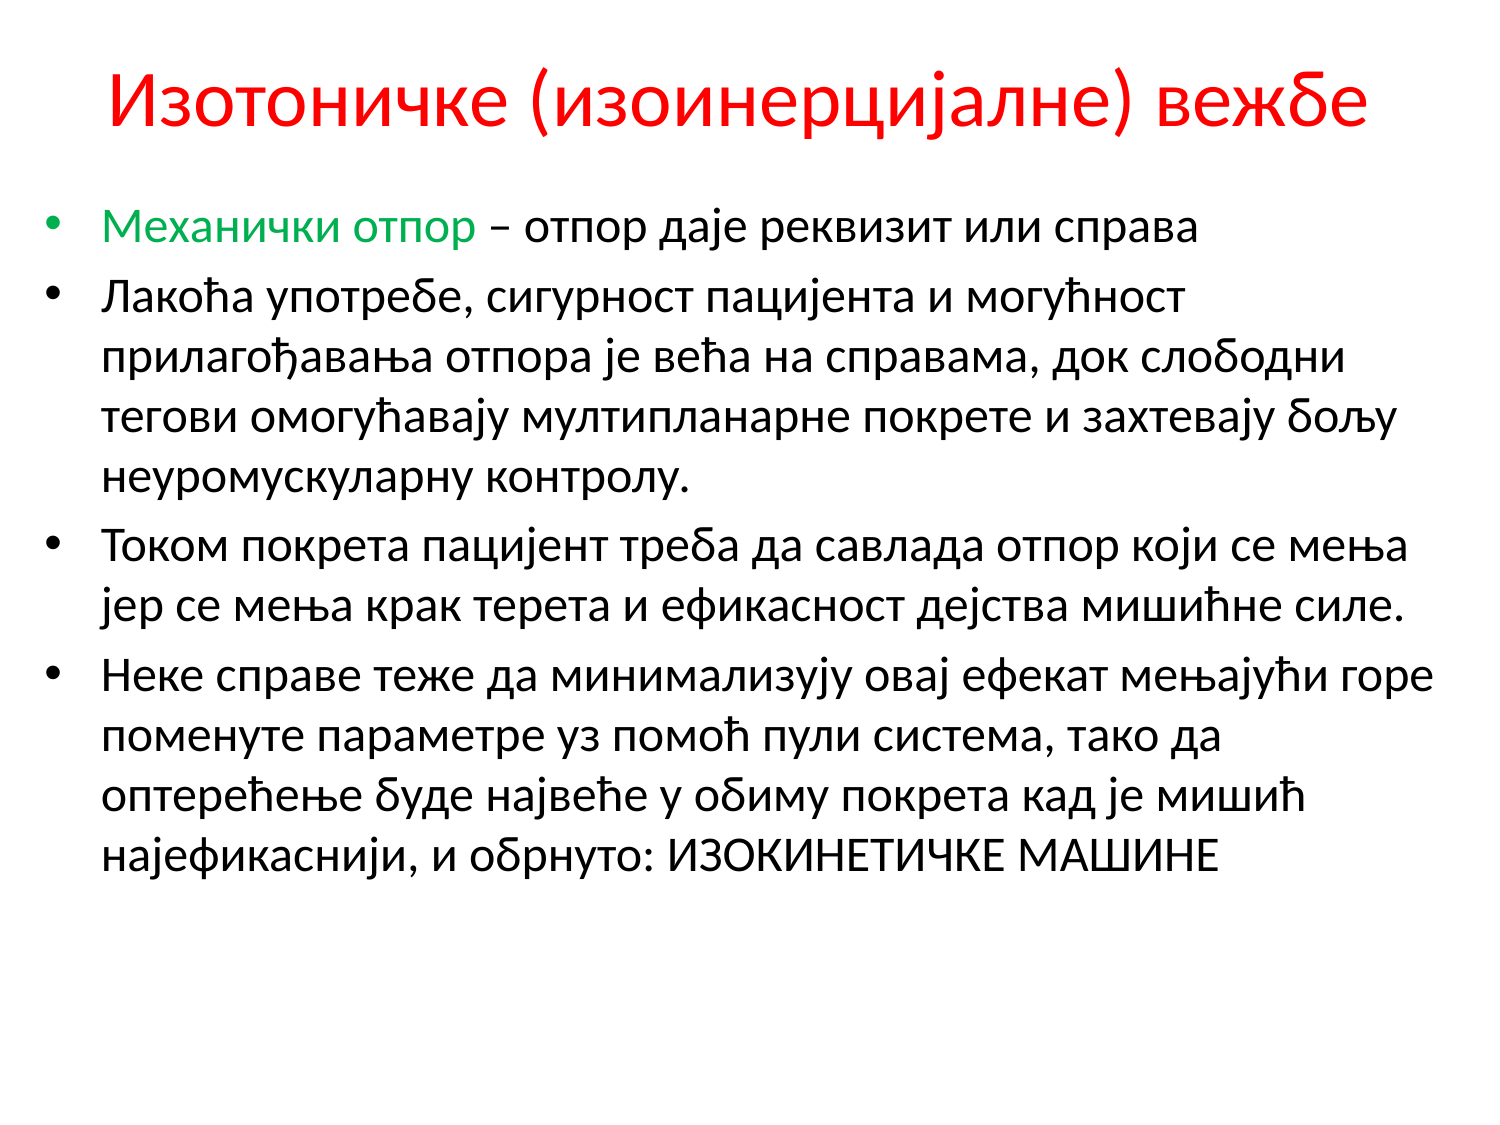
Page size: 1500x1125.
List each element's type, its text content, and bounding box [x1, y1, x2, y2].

title Изотоничке (изоинерцијалне) вежбе [64, 0, 1415, 184]
list Механички отпор – отпор даје реквизит или справа Лакоћа употребе, сигурност пацијента и могућност прилагођавања отпора је већа на справама, док слободни тегови омогућавају мултипланарне покрете и захтевају бољу неуромускуларну контролу. Током покрета пацијент треба да савлада отпор који се мења јер се мења крак терета и ефикасност дејства мишићне силе. Неке справе теже да минимализују овај ефекат мењајући горе поменуте параметрe уз помоћ пули система, тако да оптерећење буде највеће у обиму покрета кад је мишић најефикаснији, и обрнуто: ИЗОКИНЕТИЧКЕ МАШИНЕ [29, 184, 1483, 1125]
